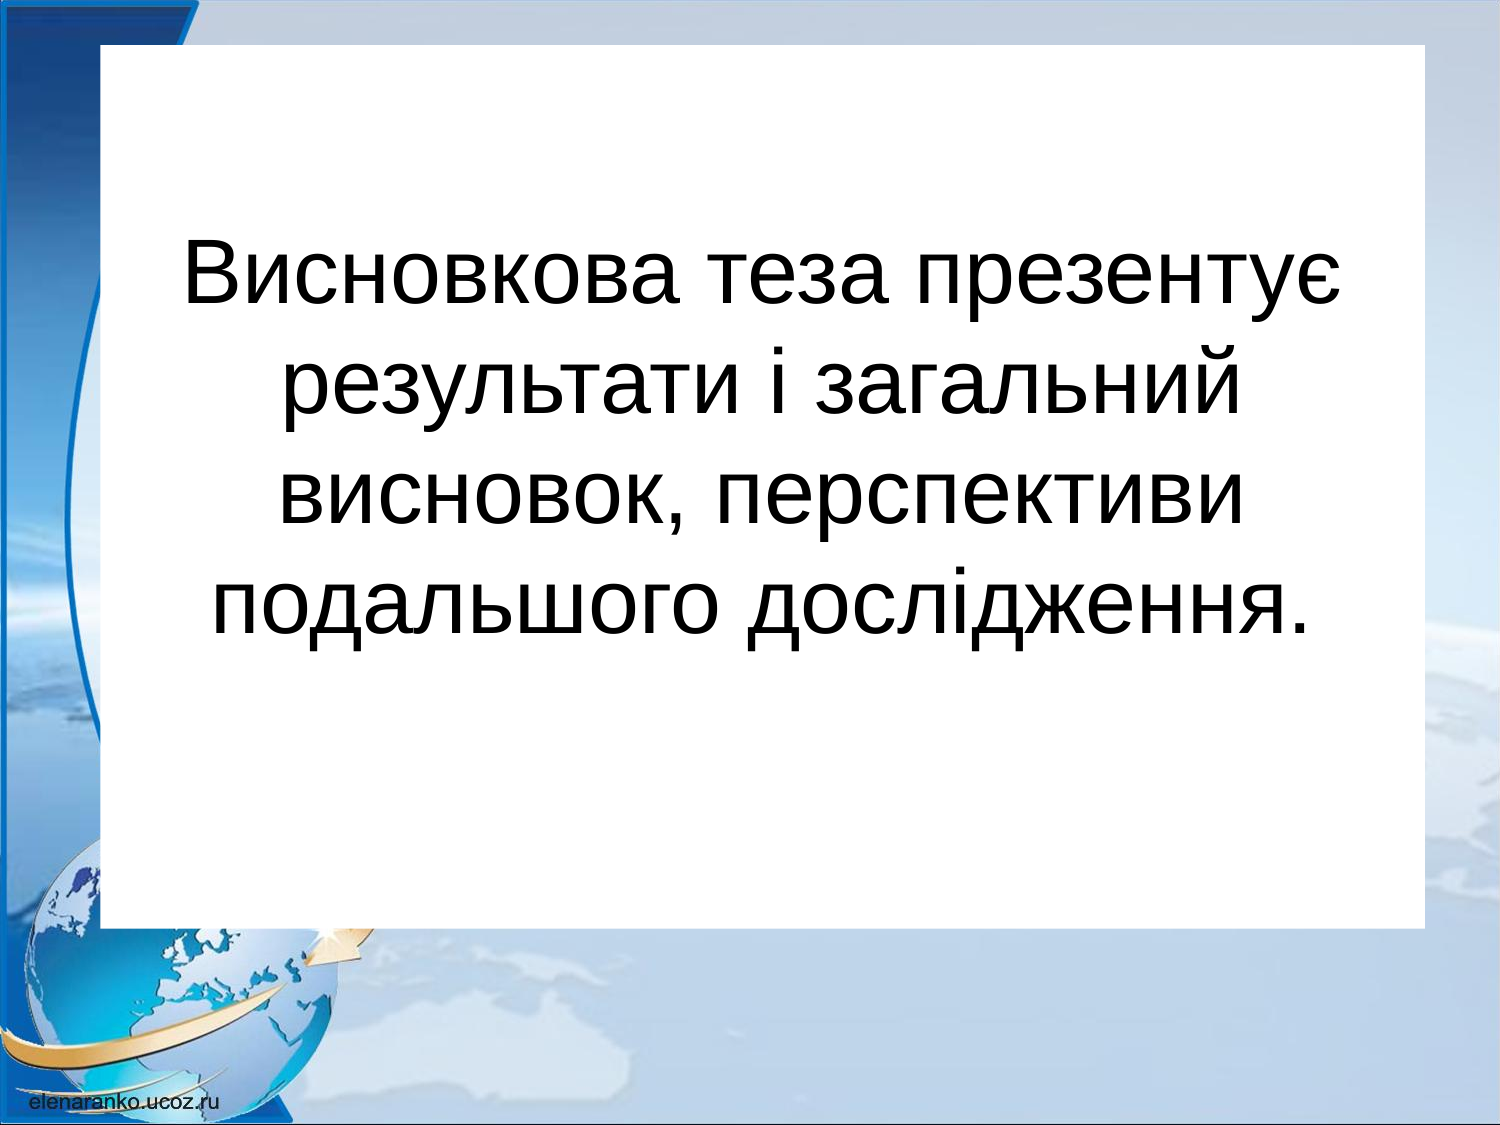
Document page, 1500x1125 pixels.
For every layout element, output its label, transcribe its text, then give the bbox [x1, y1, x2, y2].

picture [0, 0, 1500, 1125]
title Висновкова теза презентує результати і загальний висновок, перспективи подальшого дослідження. [100, 45, 1425, 929]
